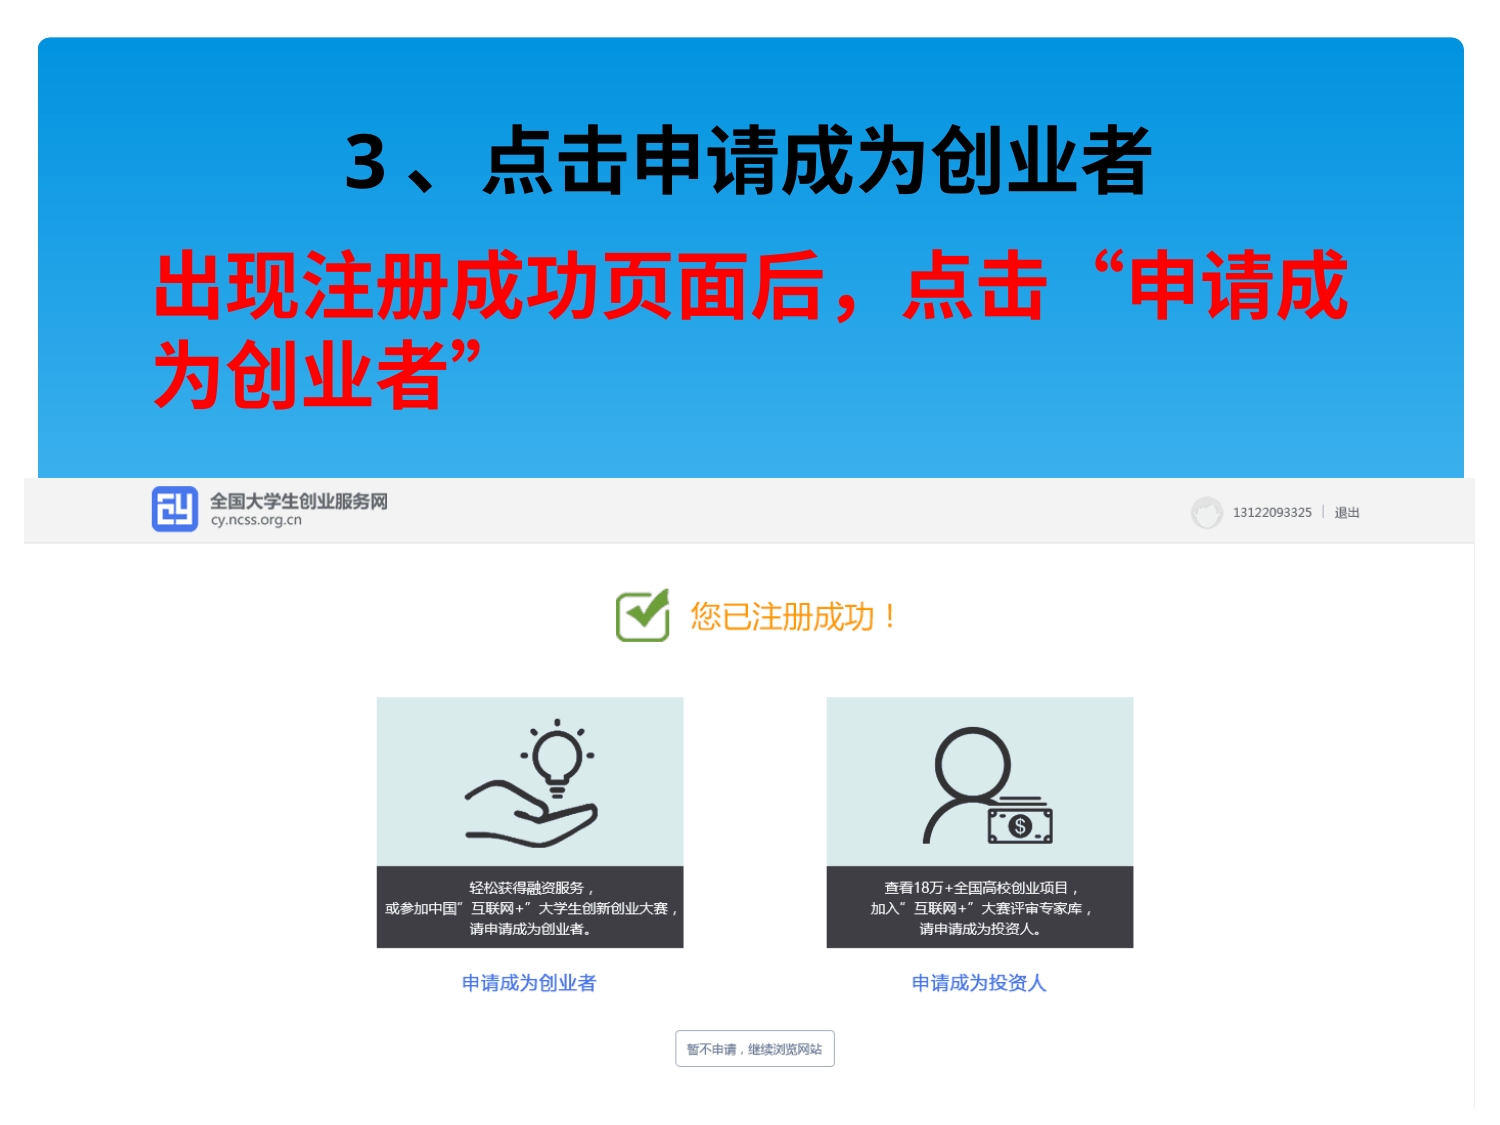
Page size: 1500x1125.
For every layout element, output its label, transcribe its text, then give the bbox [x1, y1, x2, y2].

text_box 出现注册成功页面后，点击“申请成为创业者” [135, 231, 1376, 427]
title 3、点击申请成为创业者 [75, 55, 1425, 261]
picture [24, 478, 1476, 1109]
